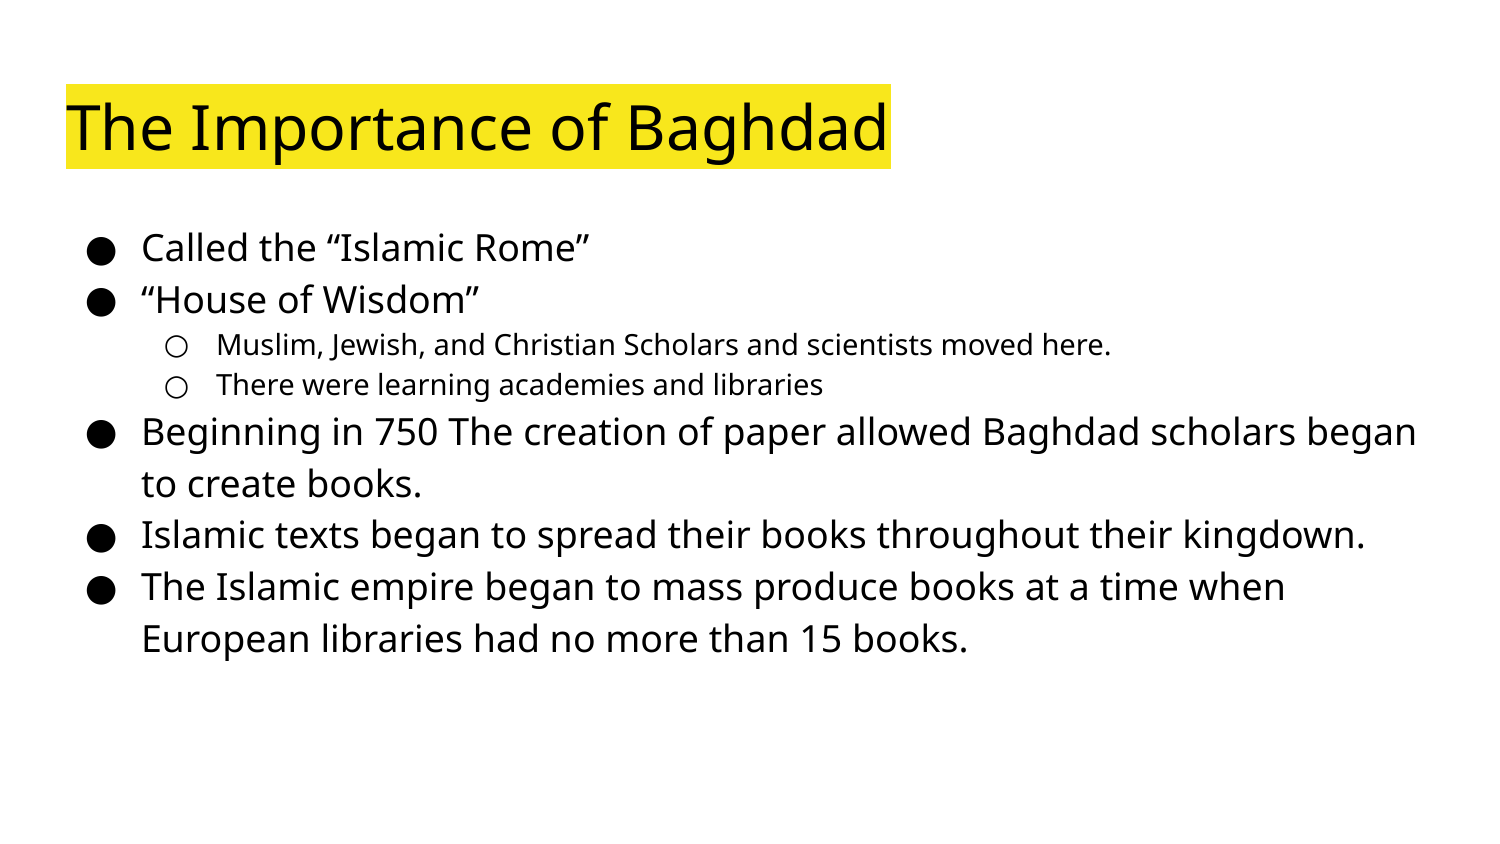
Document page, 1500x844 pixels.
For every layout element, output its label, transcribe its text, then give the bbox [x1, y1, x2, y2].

title The Importance of Baghdad [51, 72, 1449, 167]
list Called the “Islamic Rome” “House of Wisdom” Muslim, Jewish, and Christian Scholars and scientists moved here. There were learning academies and libraries Beginning in 750 The creation of paper allowed Baghdad scholars began to create books. Islamic texts began to spread their books throughout their kingdown. The Islamic empire began to mass produce books at a time when European libraries had no more than 15 books. [51, 202, 1449, 750]
